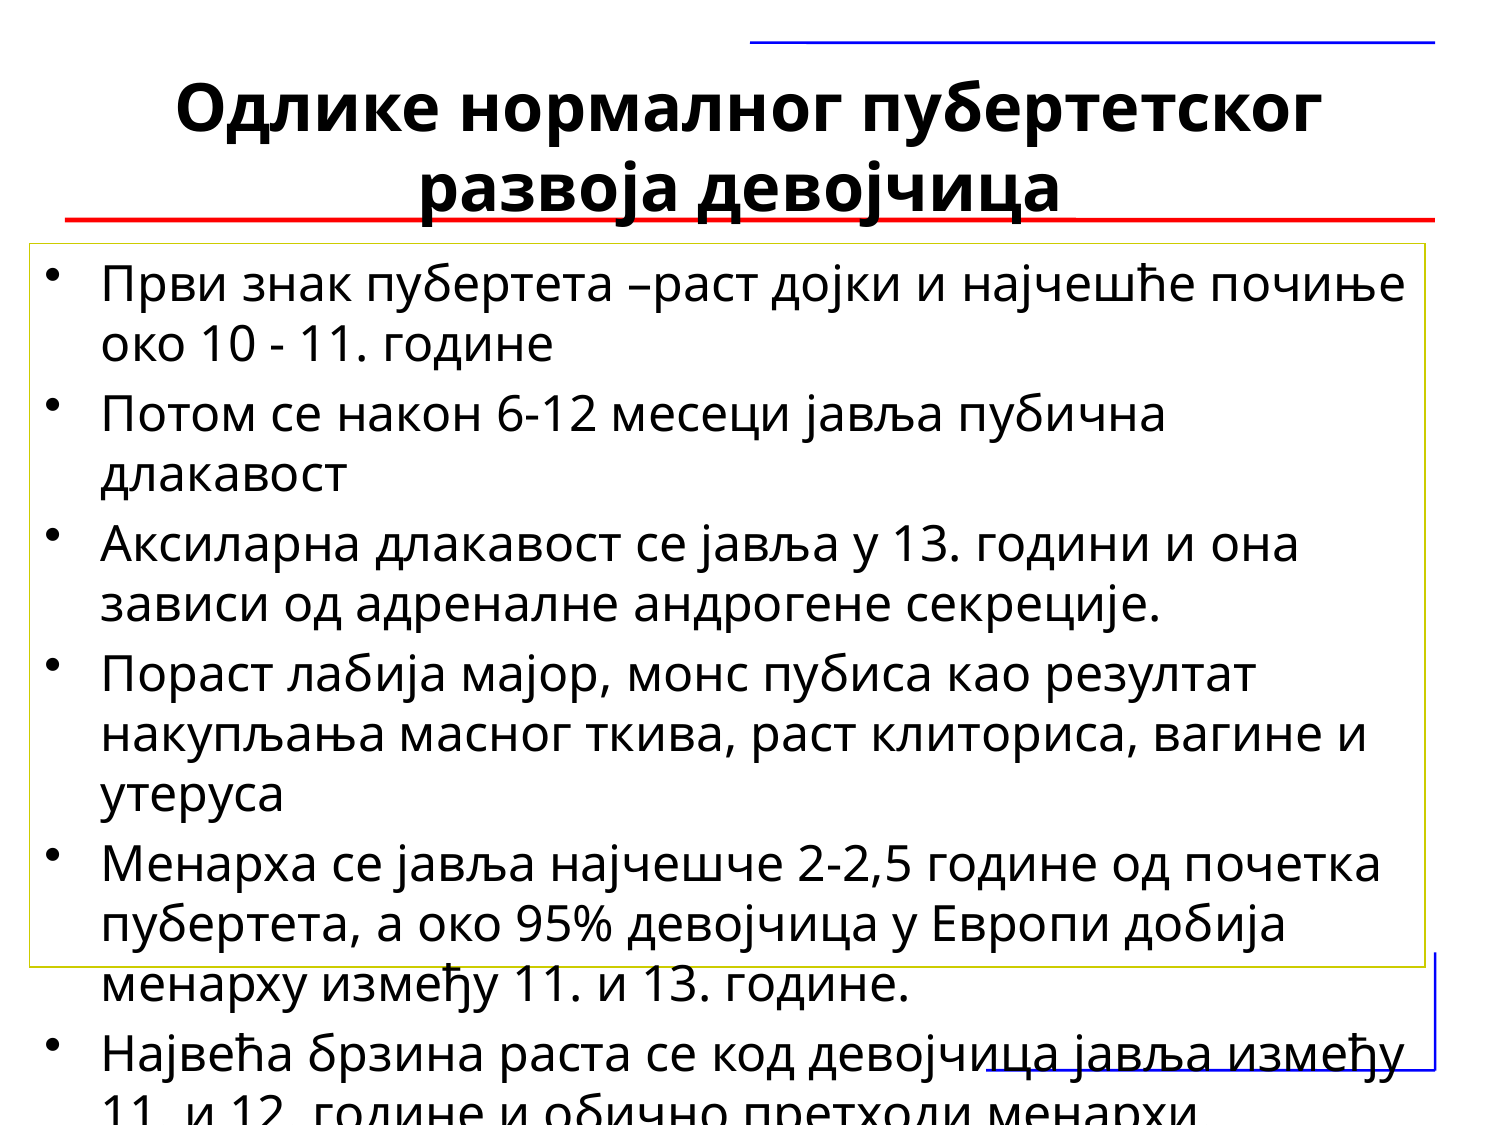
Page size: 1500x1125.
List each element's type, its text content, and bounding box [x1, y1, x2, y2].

list Први знак пубертета –раст дојки и најчешће почиње око 10 - 11. године Потом се након 6-12 месеци јавља пубична длакавост Аксиларна длакавост се јавља у 13. години и она зависи од адреналне андрогене секреције. Пораст лабија мајор, монс пубиса као резултат накупљања масног ткива, раст клиториса, вагине и утеруса Менарха се јавља најчешче 2-2,5 године од почетка пубертета, а око 95% девојчица у Европи добија менарху између 11. и 13. године. Највећа брзина раста се код девојчица јавља између 11. и 12. године и обично претходи менархи. [29, 243, 1426, 968]
title Одлике нормалног пубертетског развоја девојчица [74, 19, 1424, 233]
